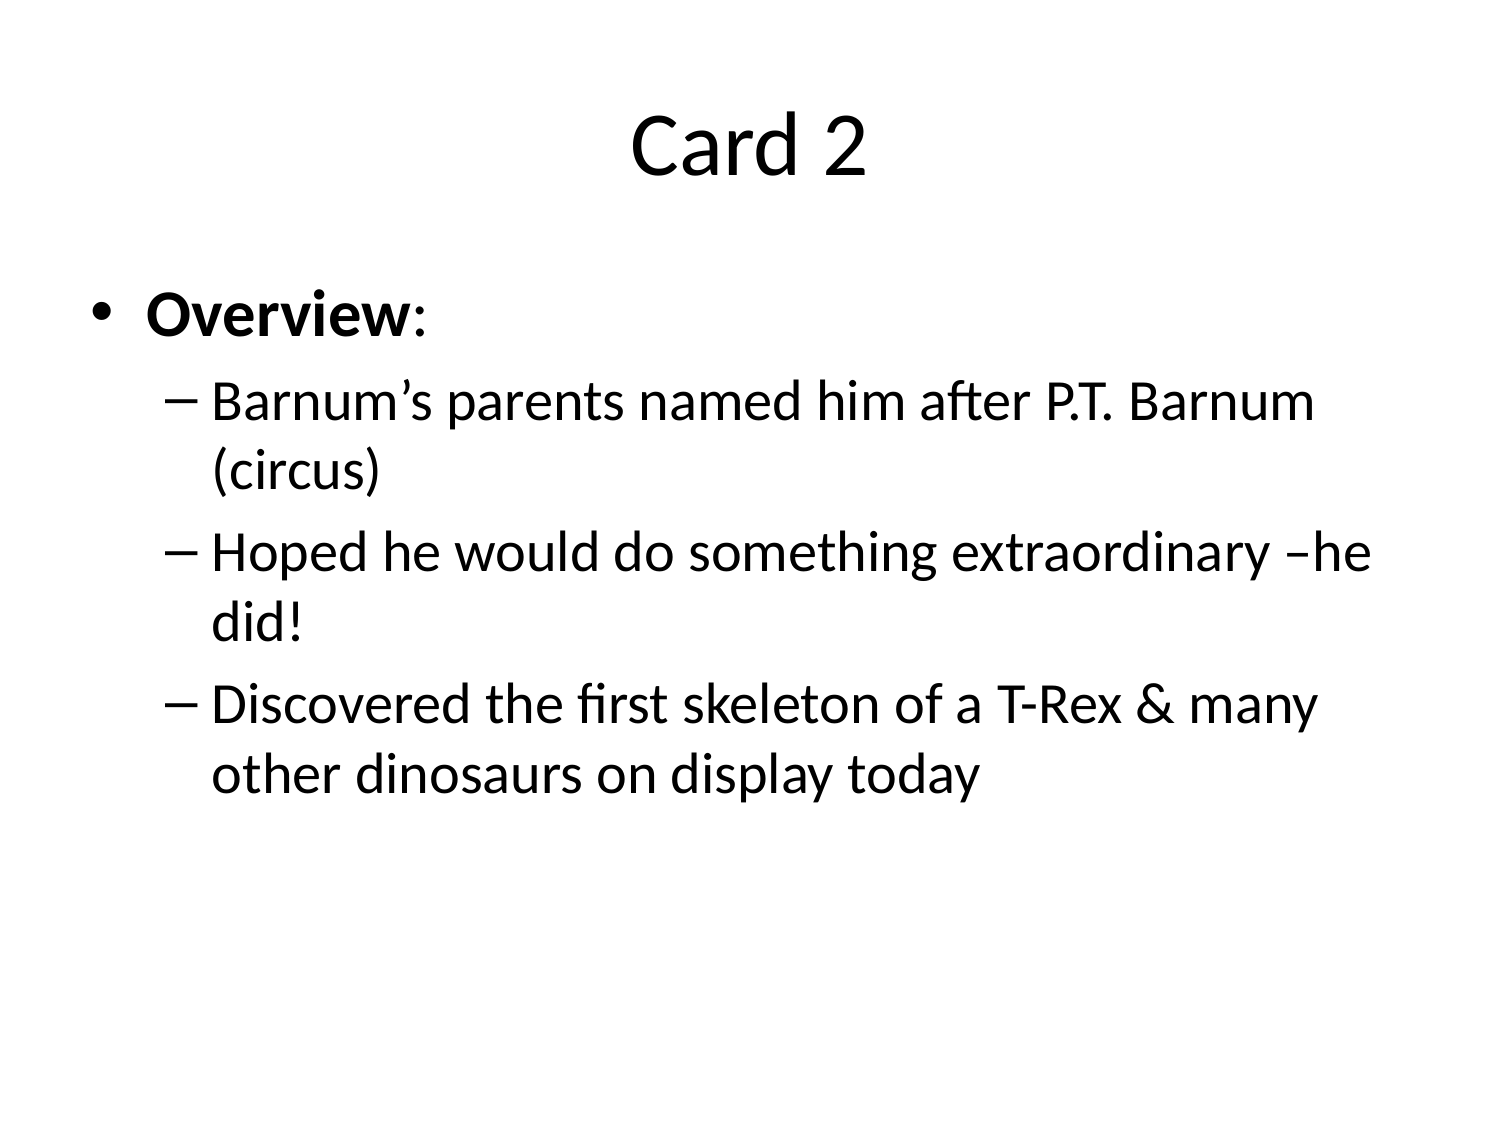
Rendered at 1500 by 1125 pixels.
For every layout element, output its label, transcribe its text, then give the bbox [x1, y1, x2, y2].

title Card 2 [75, 45, 1425, 233]
list Overview: Barnum’s parents named him after P.T. Barnum (circus) Hoped he would do something extraordinary –he did! Discovered the first skeleton of a T-Rex & many other dinosaurs on display today [75, 262, 1425, 1005]
